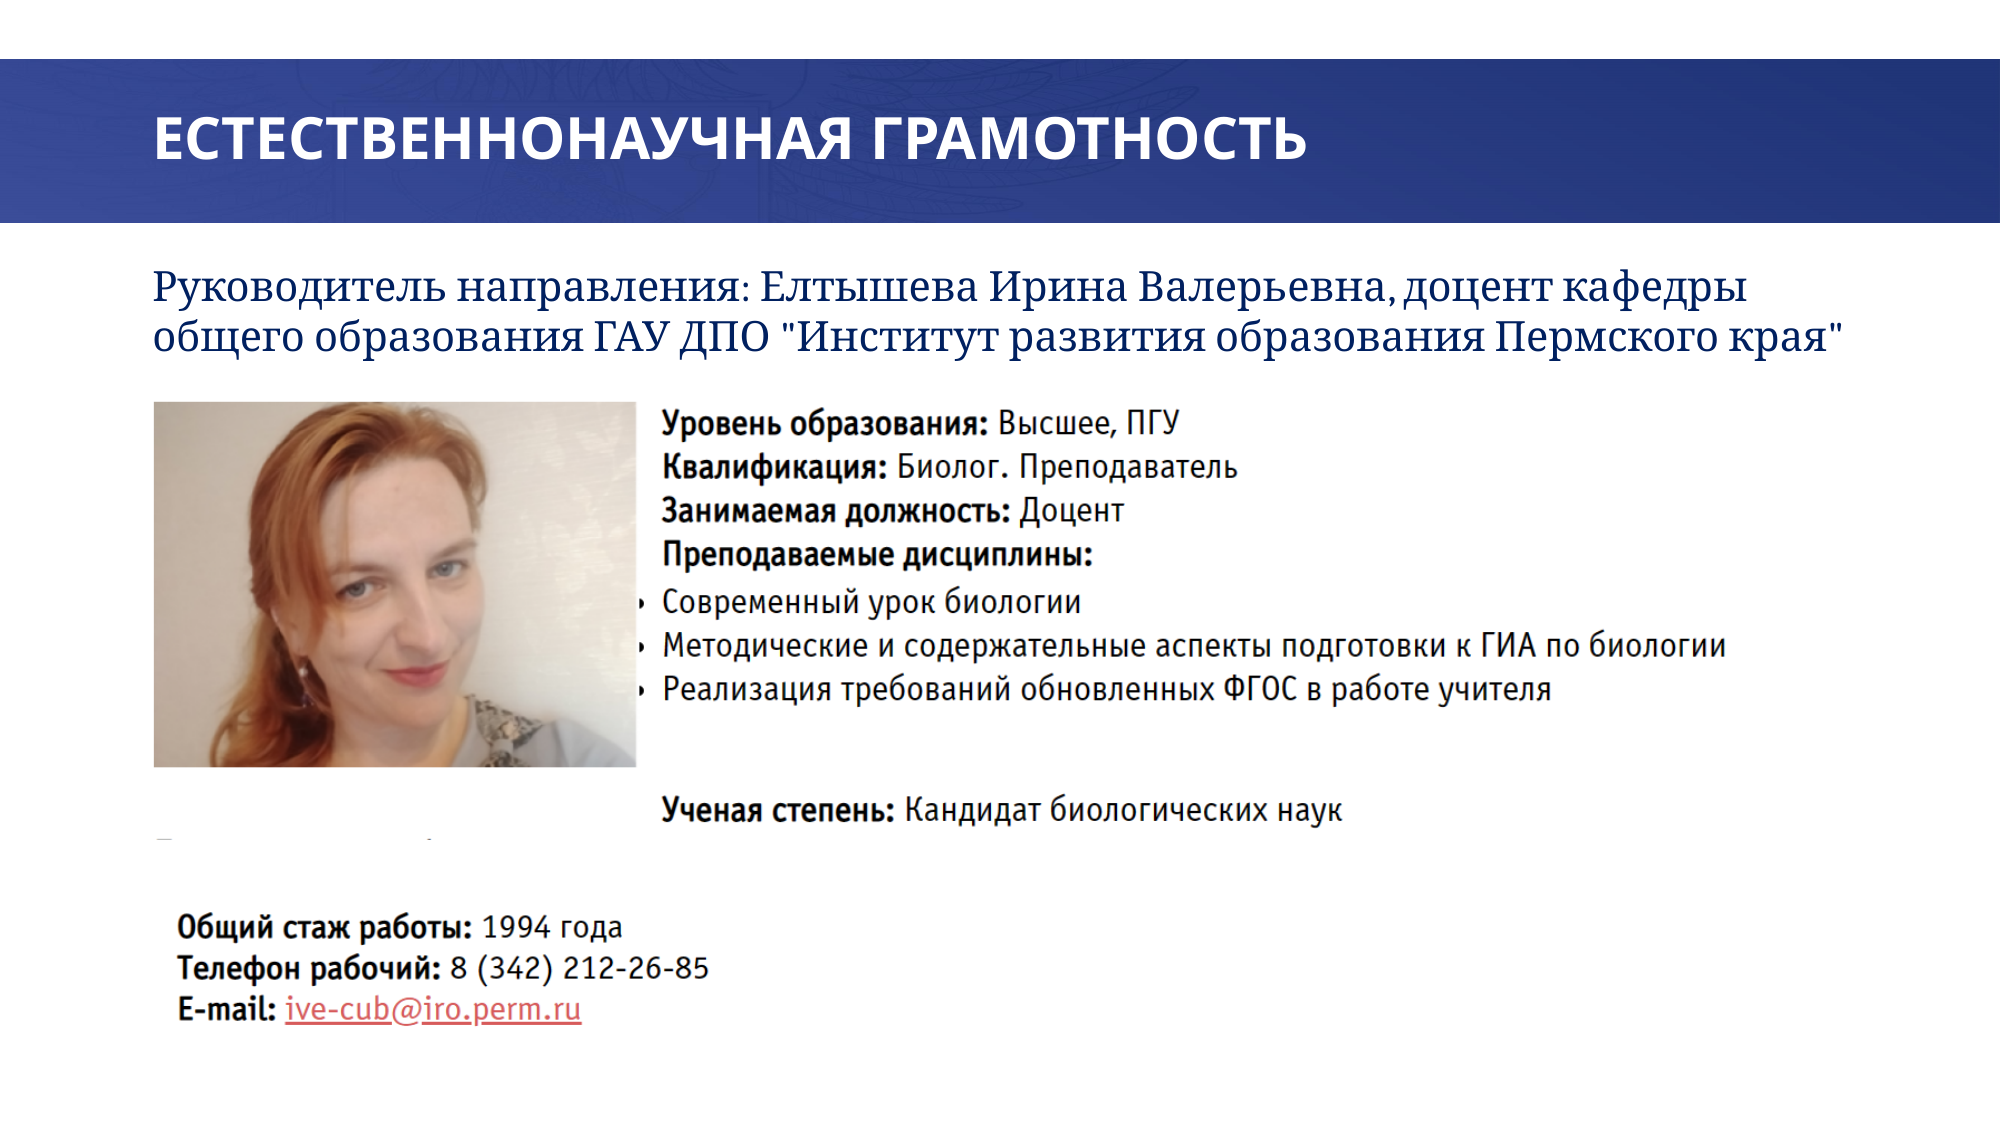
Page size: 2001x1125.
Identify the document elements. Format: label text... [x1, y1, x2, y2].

text_box Руководитель направления: Елтышева Ирина Валерьевна, доцент кафедры общего образования ГАУ ДПО "Институт развития образования Пермского края" [137, 252, 1884, 368]
picture [111, 886, 2000, 1029]
picture [0, 59, 2000, 223]
picture [116, 384, 2000, 840]
